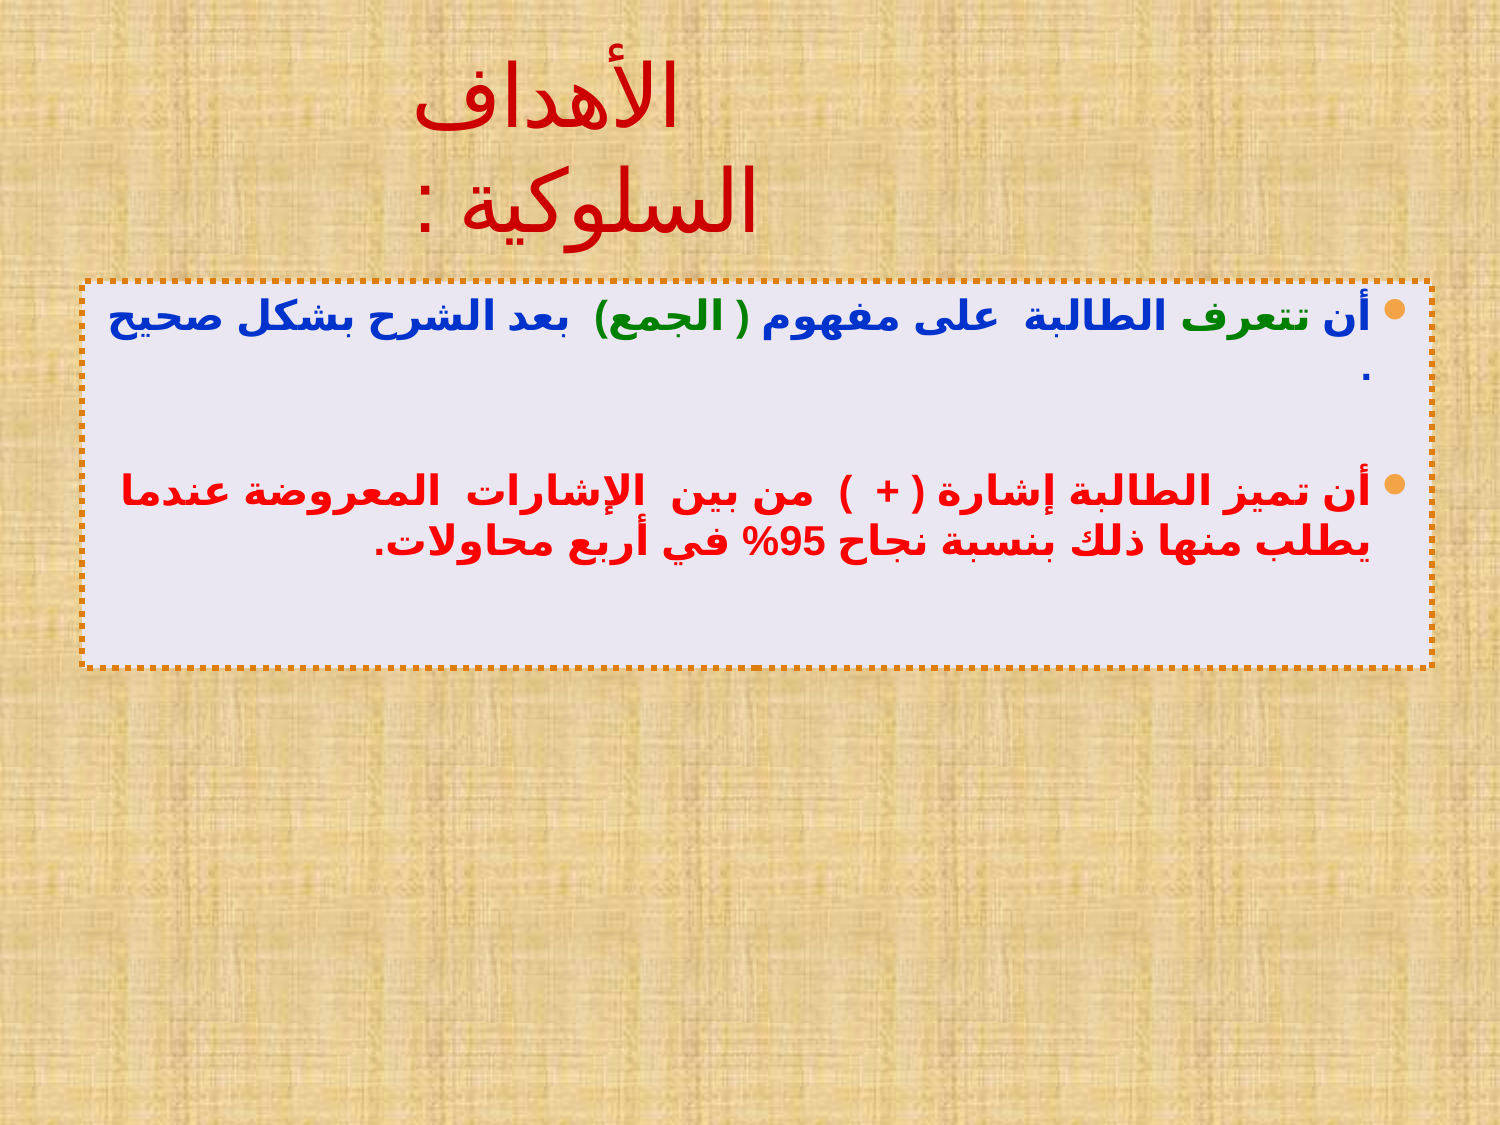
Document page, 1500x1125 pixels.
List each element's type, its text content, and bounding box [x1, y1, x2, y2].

title الأهداف السلوكية : [398, 70, 997, 258]
picture [0, 0, 1500, 1125]
list أن تتعرف الطالبة على مفهوم ( الجمع) بعد الشرح بشكل صحيح . أن تميز الطالبة إشارة ( + ) من بين الإشارات المعروضة عندما يطلب منها ذلك بنسبة نجاح 95% في أربع محاولات. [81, 281, 1433, 669]
